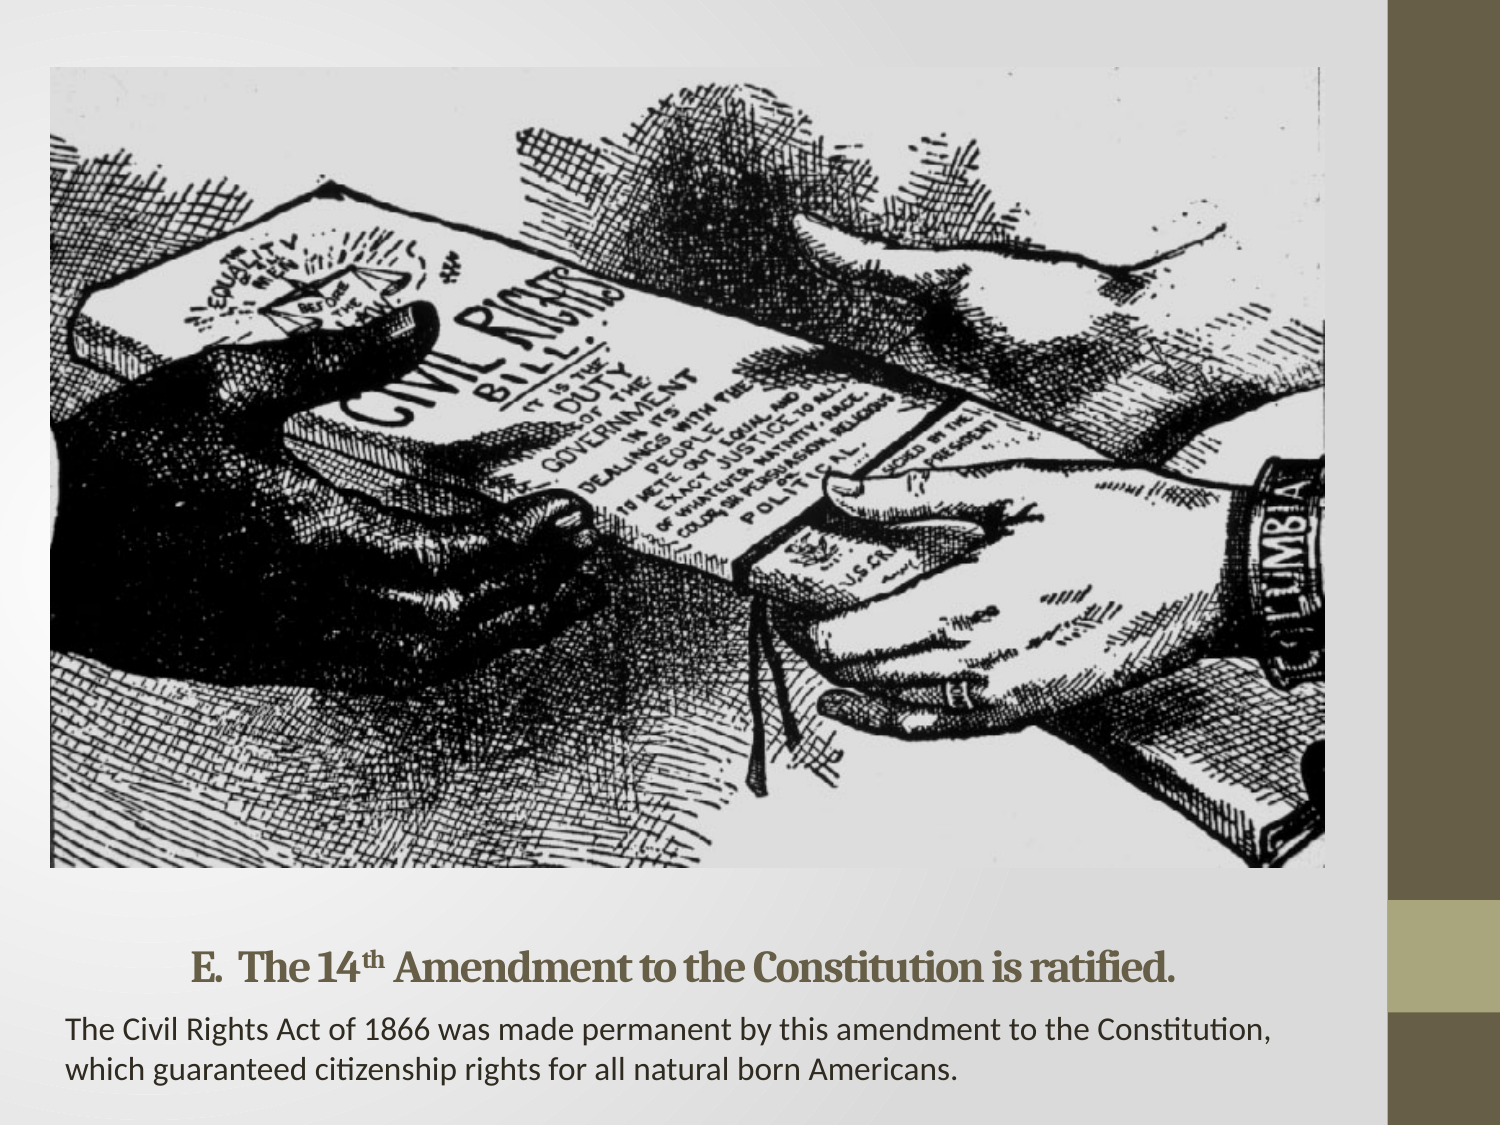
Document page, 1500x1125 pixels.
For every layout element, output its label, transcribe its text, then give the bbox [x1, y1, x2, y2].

list The Civil Rights Act of 1866 was made permanent by this amendment to the Constitution, which guaranteed citizenship rights for all natural born Americans. [50, 999, 1325, 1100]
title E. The 14th Amendment to the Constitution is ratified. [50, 901, 1325, 999]
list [49, 67, 1326, 869]
